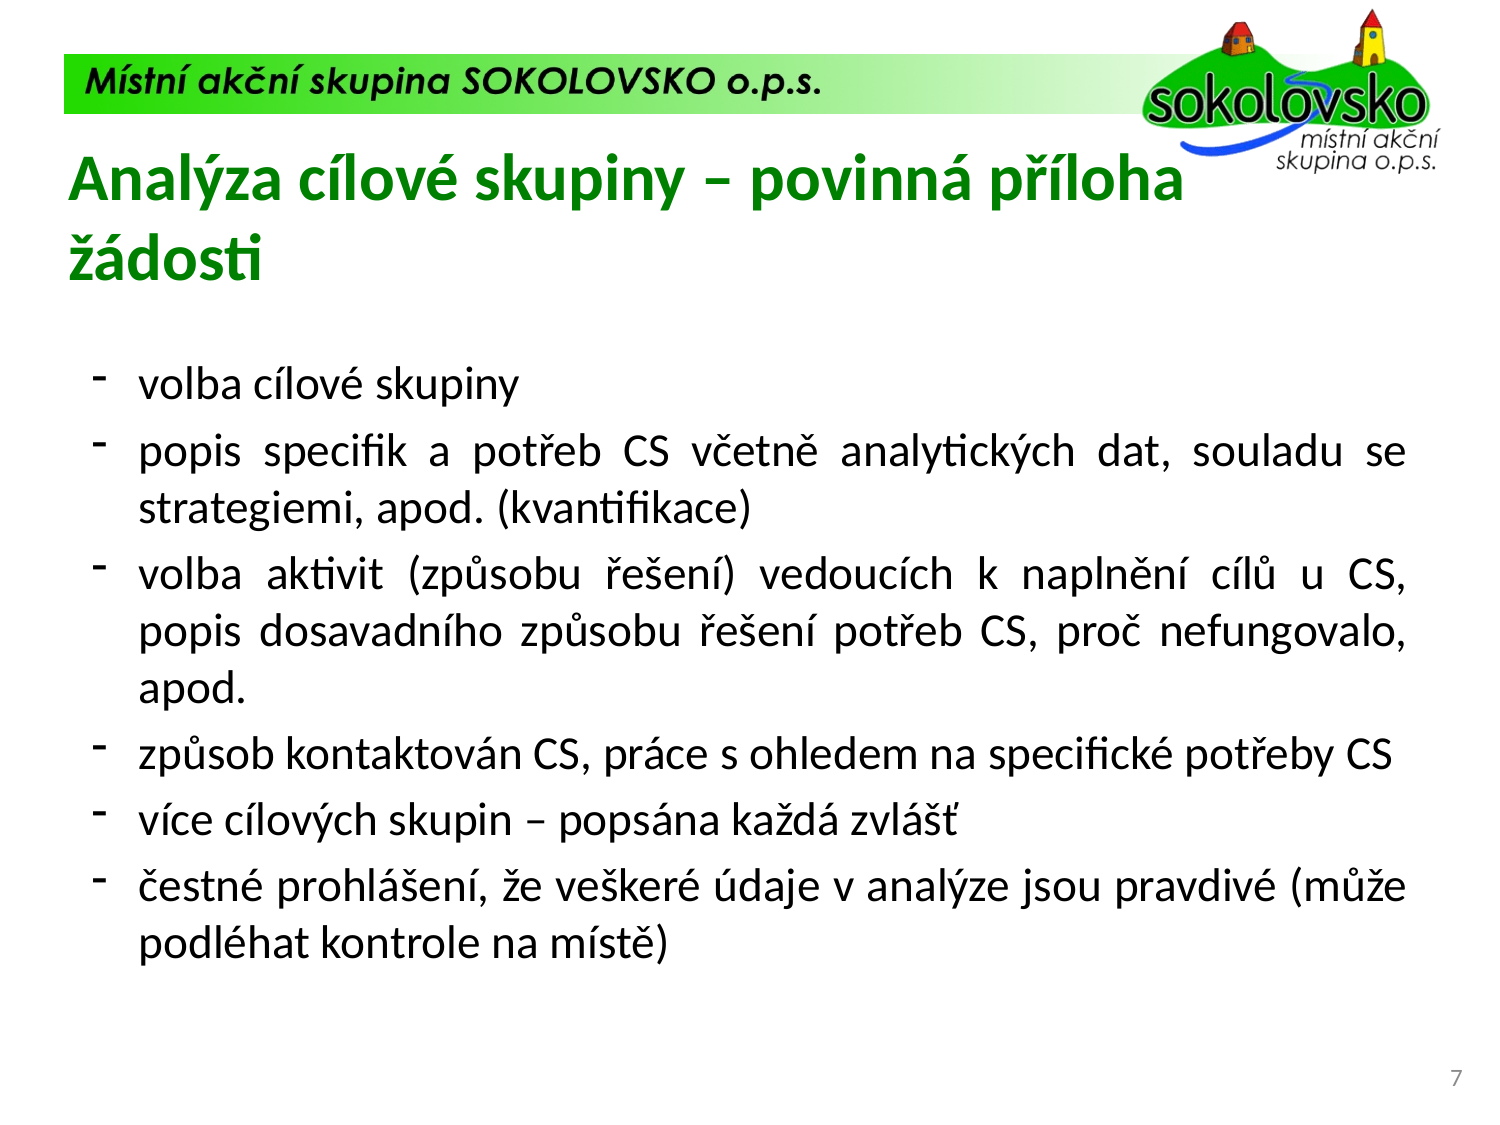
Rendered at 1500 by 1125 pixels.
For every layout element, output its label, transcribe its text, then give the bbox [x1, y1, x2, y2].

picture [64, 0, 1455, 197]
slide_number 7 [1128, 1046, 1478, 1107]
list volba cílové skupiny popis specifik a potřeb CS včetně analytických dat, souladu se strategiemi, apod. (kvantifikace) volba aktivit (způsobu řešení) vedoucích k naplnění cílů u CS, popis dosavadního způsobu řešení potřeb CS, proč nefungovalo, apod. způsob kontaktován CS, práce s ohledem na specifické potřeby CS více cílových skupin – popsána každá zvlášť čestné prohlášení, že veškeré údaje v analýze jsou pravdivé (může podléhat kontrole na místě) [76, 278, 1424, 1024]
title Analýza cílové skupiny – povinná příloha žádosti [53, 137, 1404, 291]
